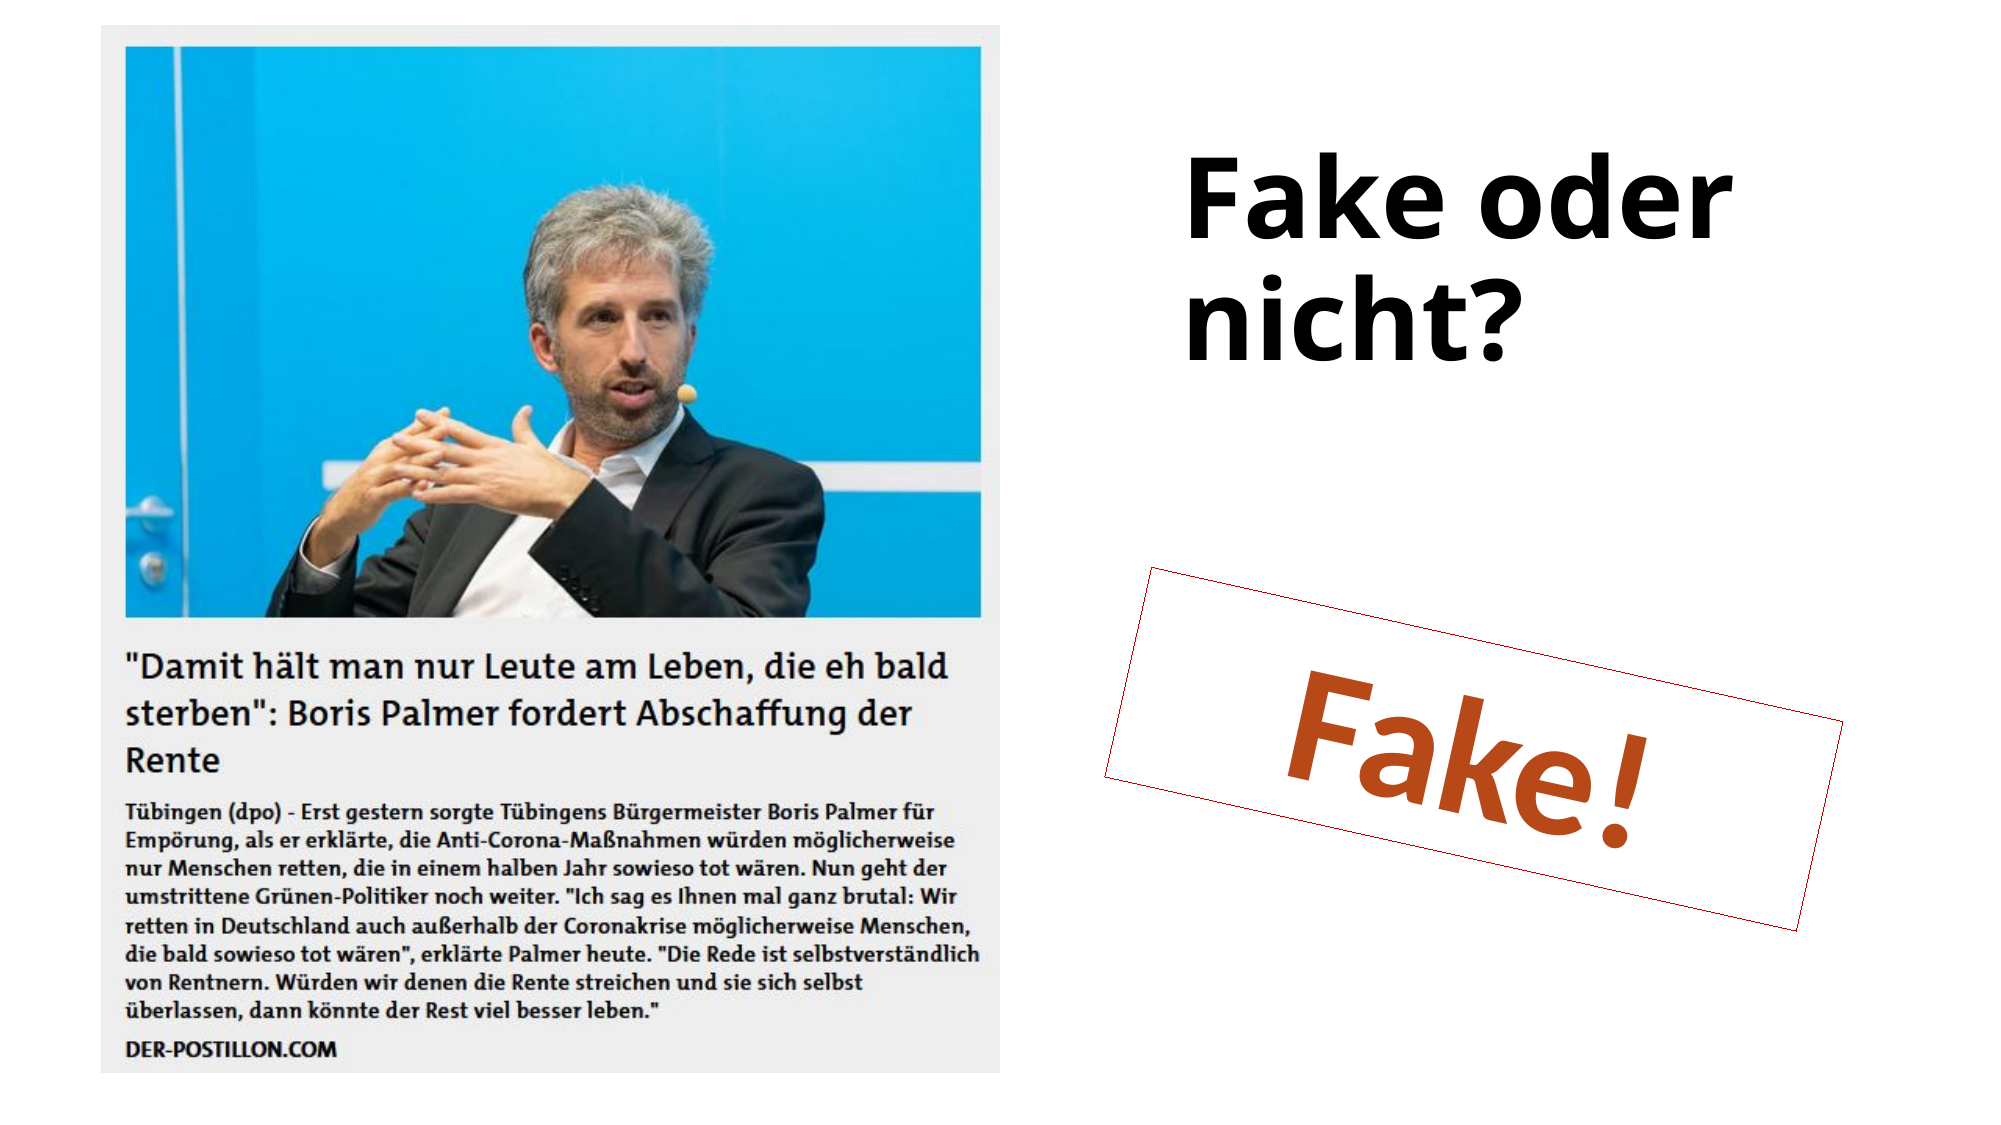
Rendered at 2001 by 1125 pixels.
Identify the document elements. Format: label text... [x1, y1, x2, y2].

picture [101, 25, 1000, 1073]
text_box Fake! [1104, 567, 1843, 932]
title Fake oder nicht? [1166, 134, 1829, 526]
